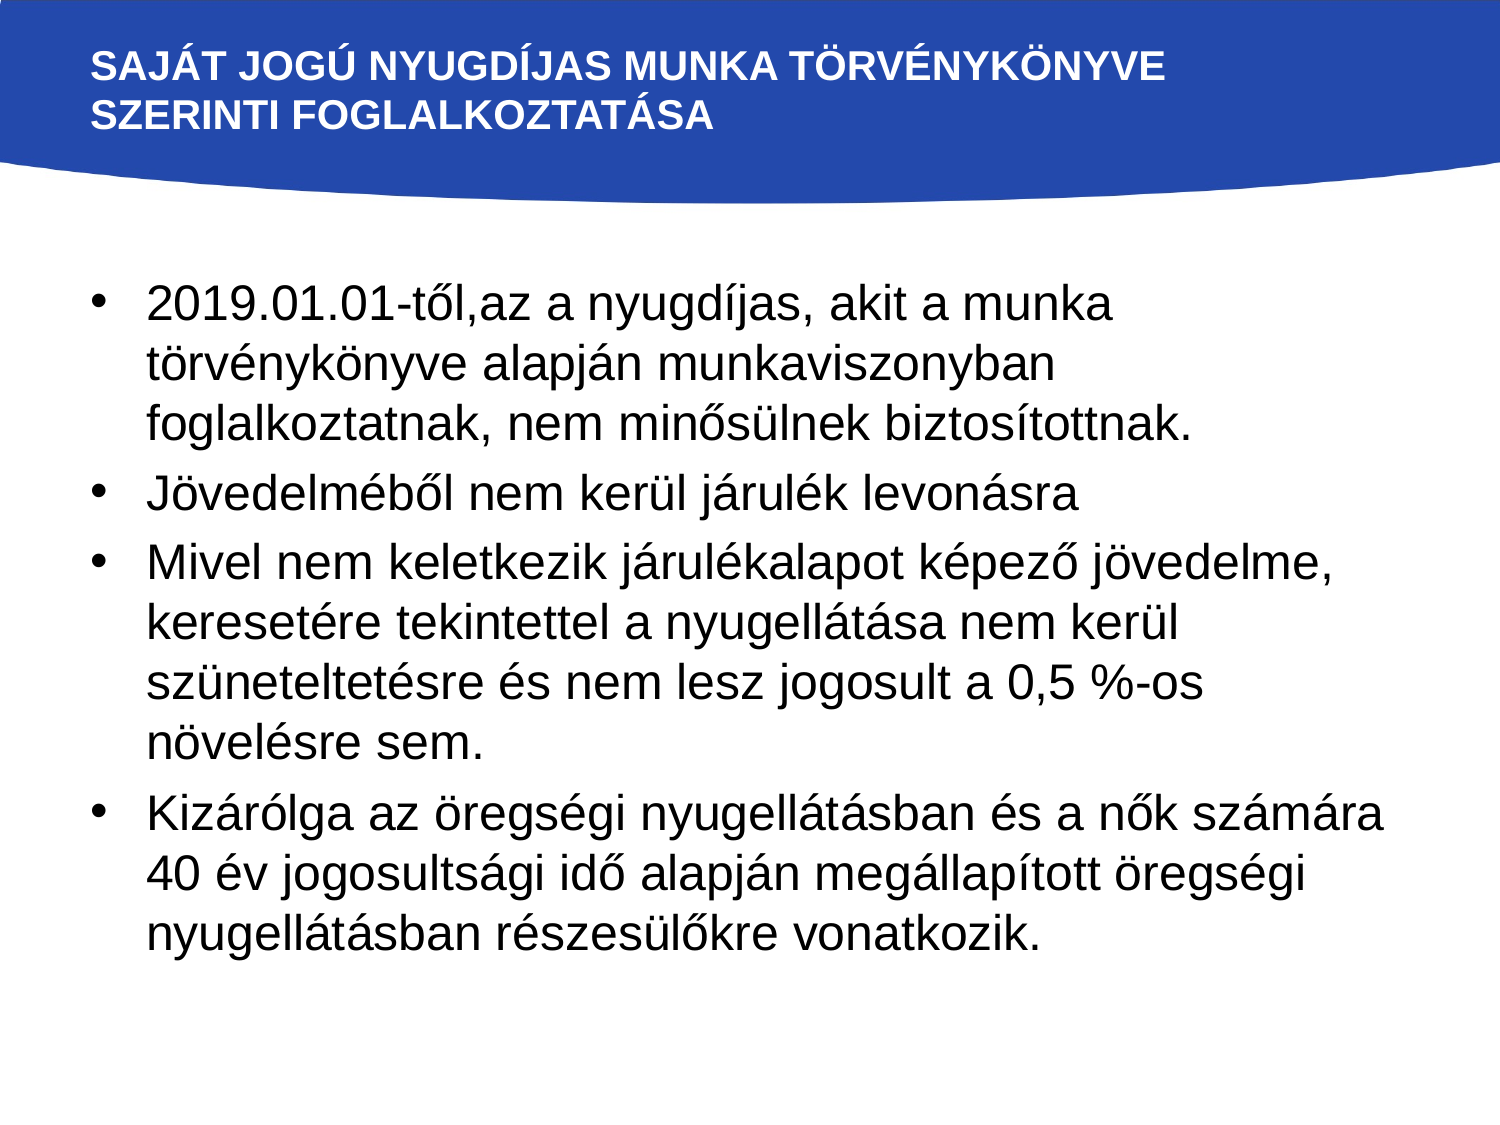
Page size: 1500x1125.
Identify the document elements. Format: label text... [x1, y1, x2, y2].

picture [0, 0, 1500, 1125]
title Saját jogú nyugdíjas munka törvénykönyve szerinti foglalkoztatása [75, 17, 1213, 159]
list 2019.01.01-től,az a nyugdíjas, akit a munka törvénykönyve alapján munkaviszonyban foglalkoztatnak, nem minősülnek biztosítottnak. Jövedelméből nem kerül járulék levonásra Mivel nem keletkezik járulékalapot képező jövedelme, keresetére tekintettel a nyugellátása nem kerül szüneteltetésre és nem lesz jogosult a 0,5 %-os növelésre sem. Kizárólga az öregségi nyugellátásban és a nők számára 40 év jogosultsági idő alapján megállapított öregségi nyugellátásban részesülőkre vonatkozik. [75, 262, 1425, 1005]
